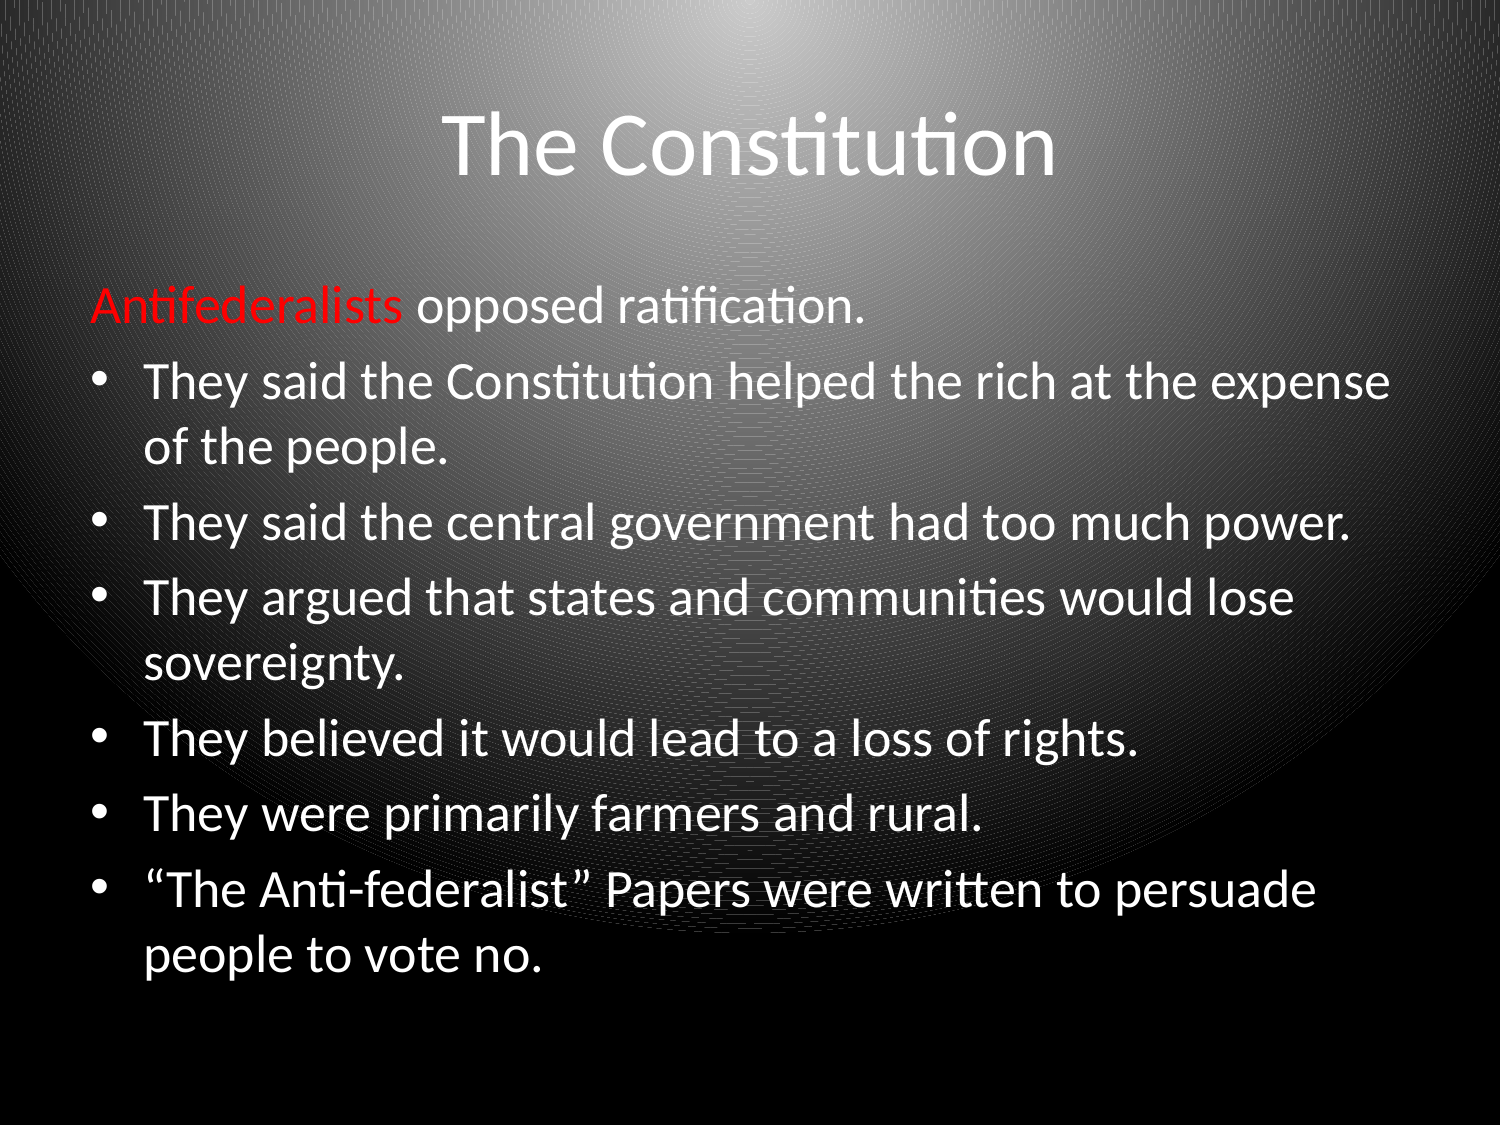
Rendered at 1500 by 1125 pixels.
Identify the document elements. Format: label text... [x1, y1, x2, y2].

list Antifederalists opposed ratification. They said the Constitution helped the rich at the expense of the people. They said the central government had too much power. They argued that states and communities would lose sovereignty. They believed it would lead to a loss of rights. They were primarily farmers and rural. “The Anti-federalist” Papers were written to persuade people to vote no. [75, 262, 1425, 1005]
title The Constitution [75, 45, 1425, 233]
